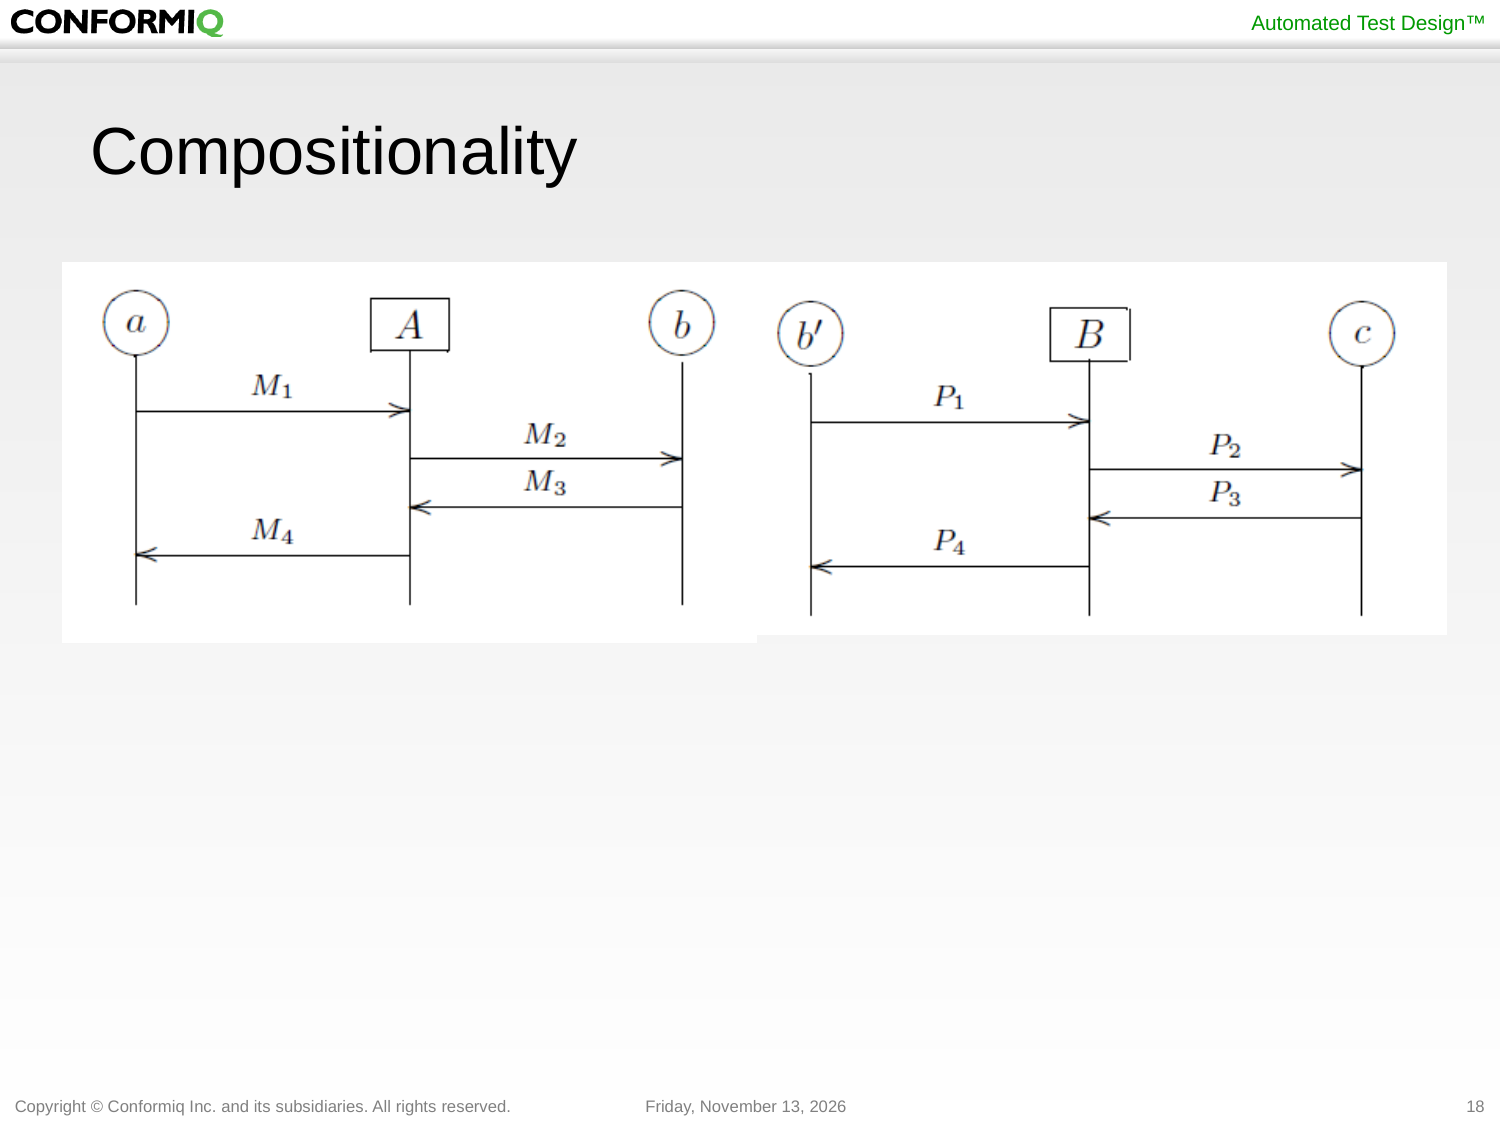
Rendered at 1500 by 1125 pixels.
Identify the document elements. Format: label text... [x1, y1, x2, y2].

title Compositionality [75, 99, 1425, 200]
picture [8, 4, 224, 37]
picture [62, 262, 1448, 643]
